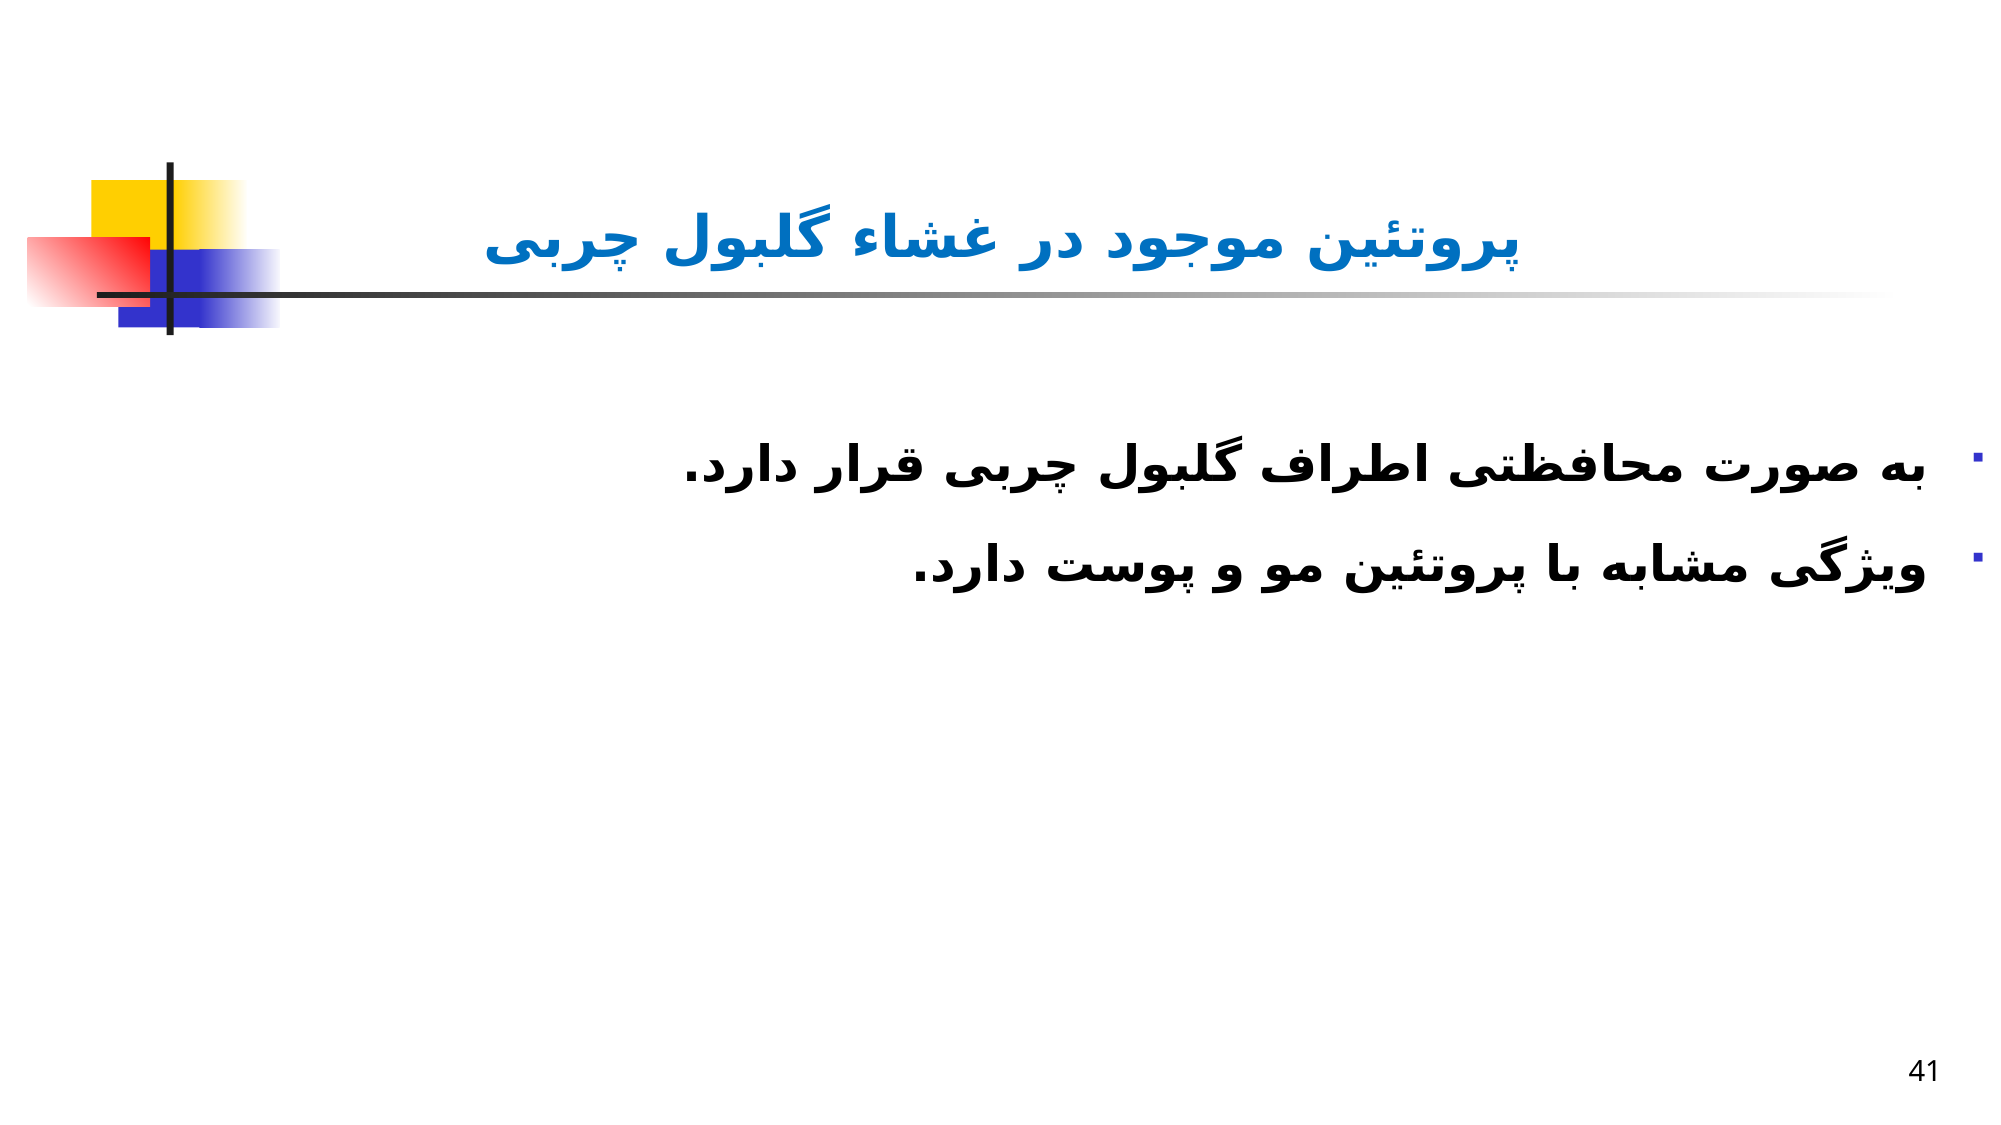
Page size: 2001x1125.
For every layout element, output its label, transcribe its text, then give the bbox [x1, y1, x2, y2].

list به صورت محافظتی اطراف گلبول چربی قرار دارد. ویژگی مشابه با پروتئین مو و پوست دارد. [0, 394, 2000, 1125]
title پروتئین موجود در غشاء گلبول چربی [140, 126, 1846, 277]
